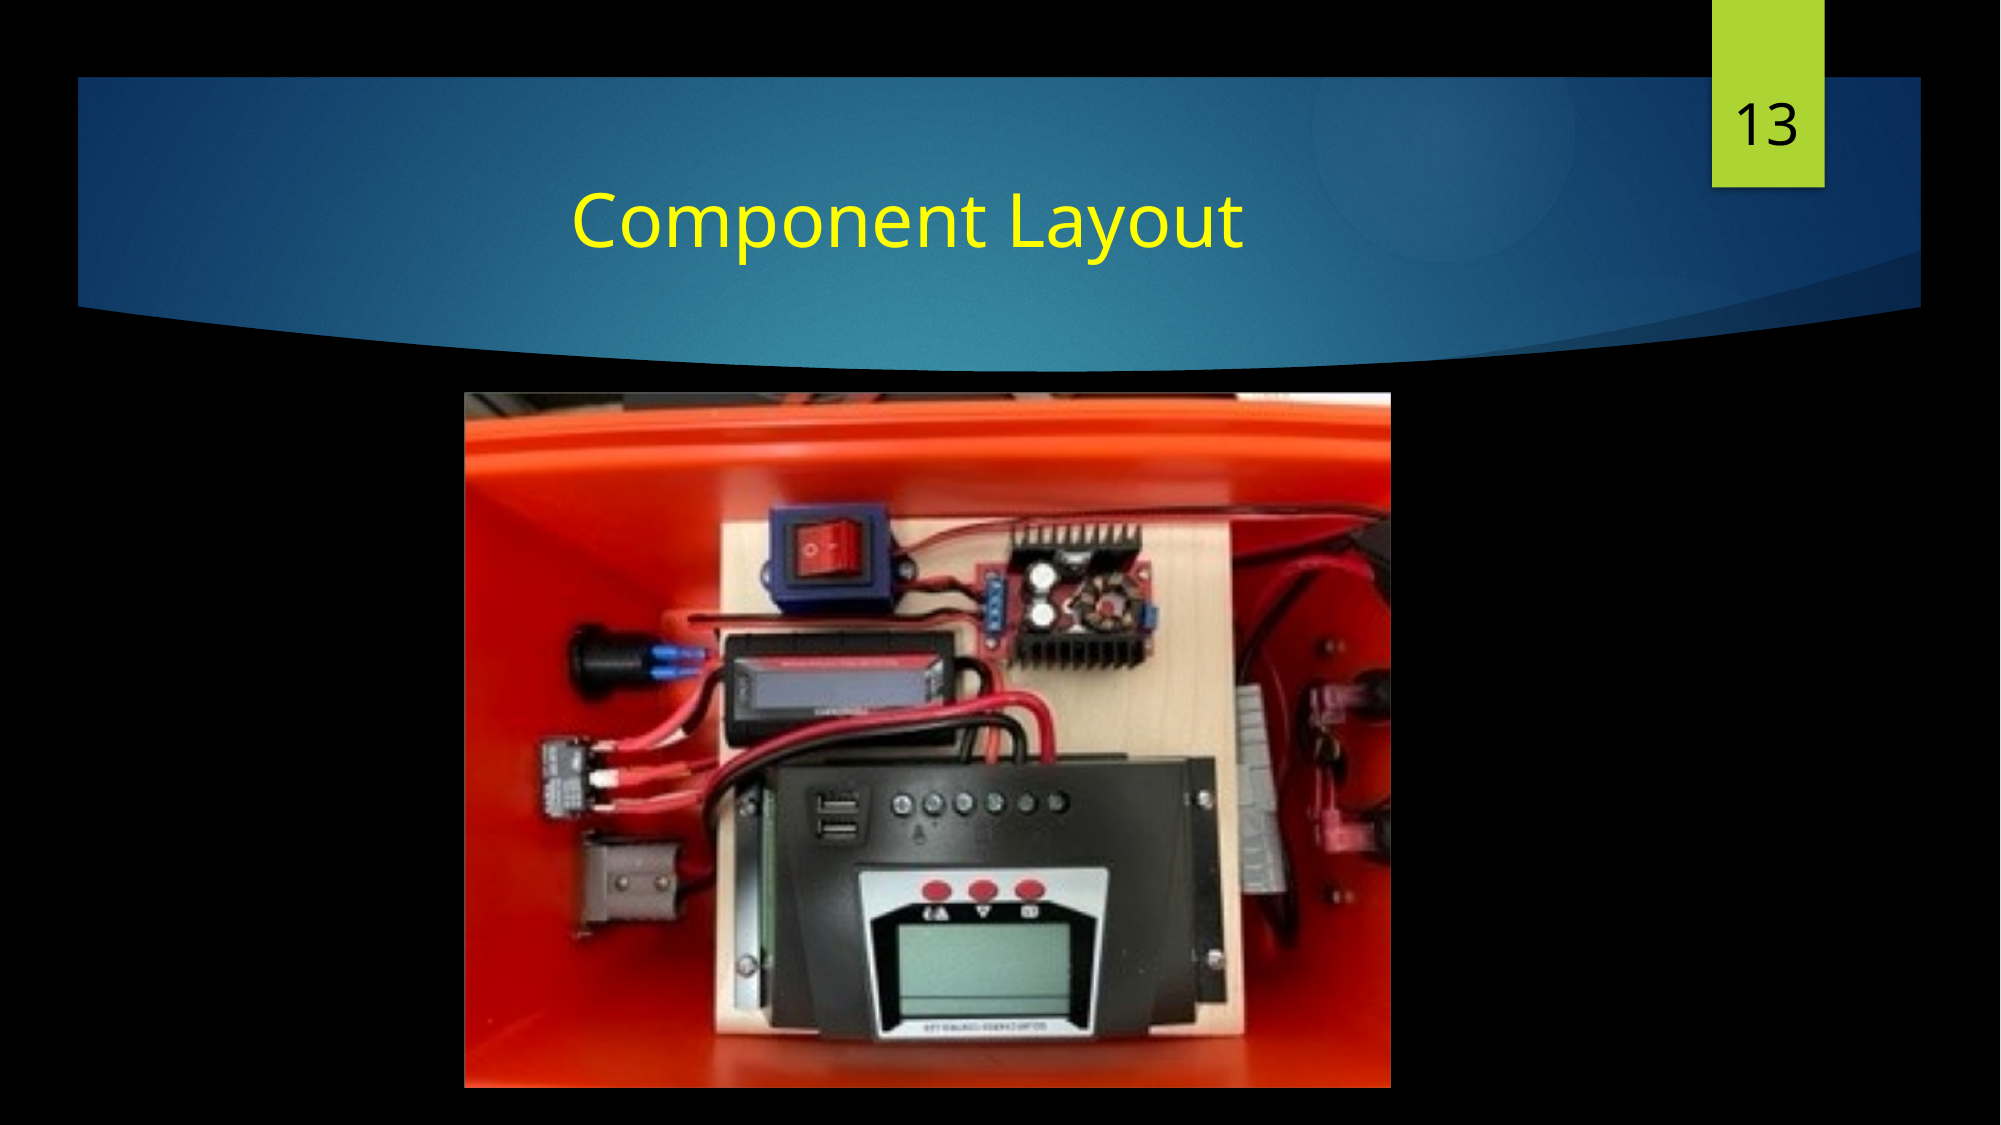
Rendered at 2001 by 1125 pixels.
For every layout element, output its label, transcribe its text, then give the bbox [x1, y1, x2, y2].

title Component Layout [189, 159, 1627, 276]
picture [466, 394, 580, 1087]
picture [1276, 394, 1390, 1087]
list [580, 276, 1276, 1125]
slide_number 13 [1698, 48, 1836, 175]
